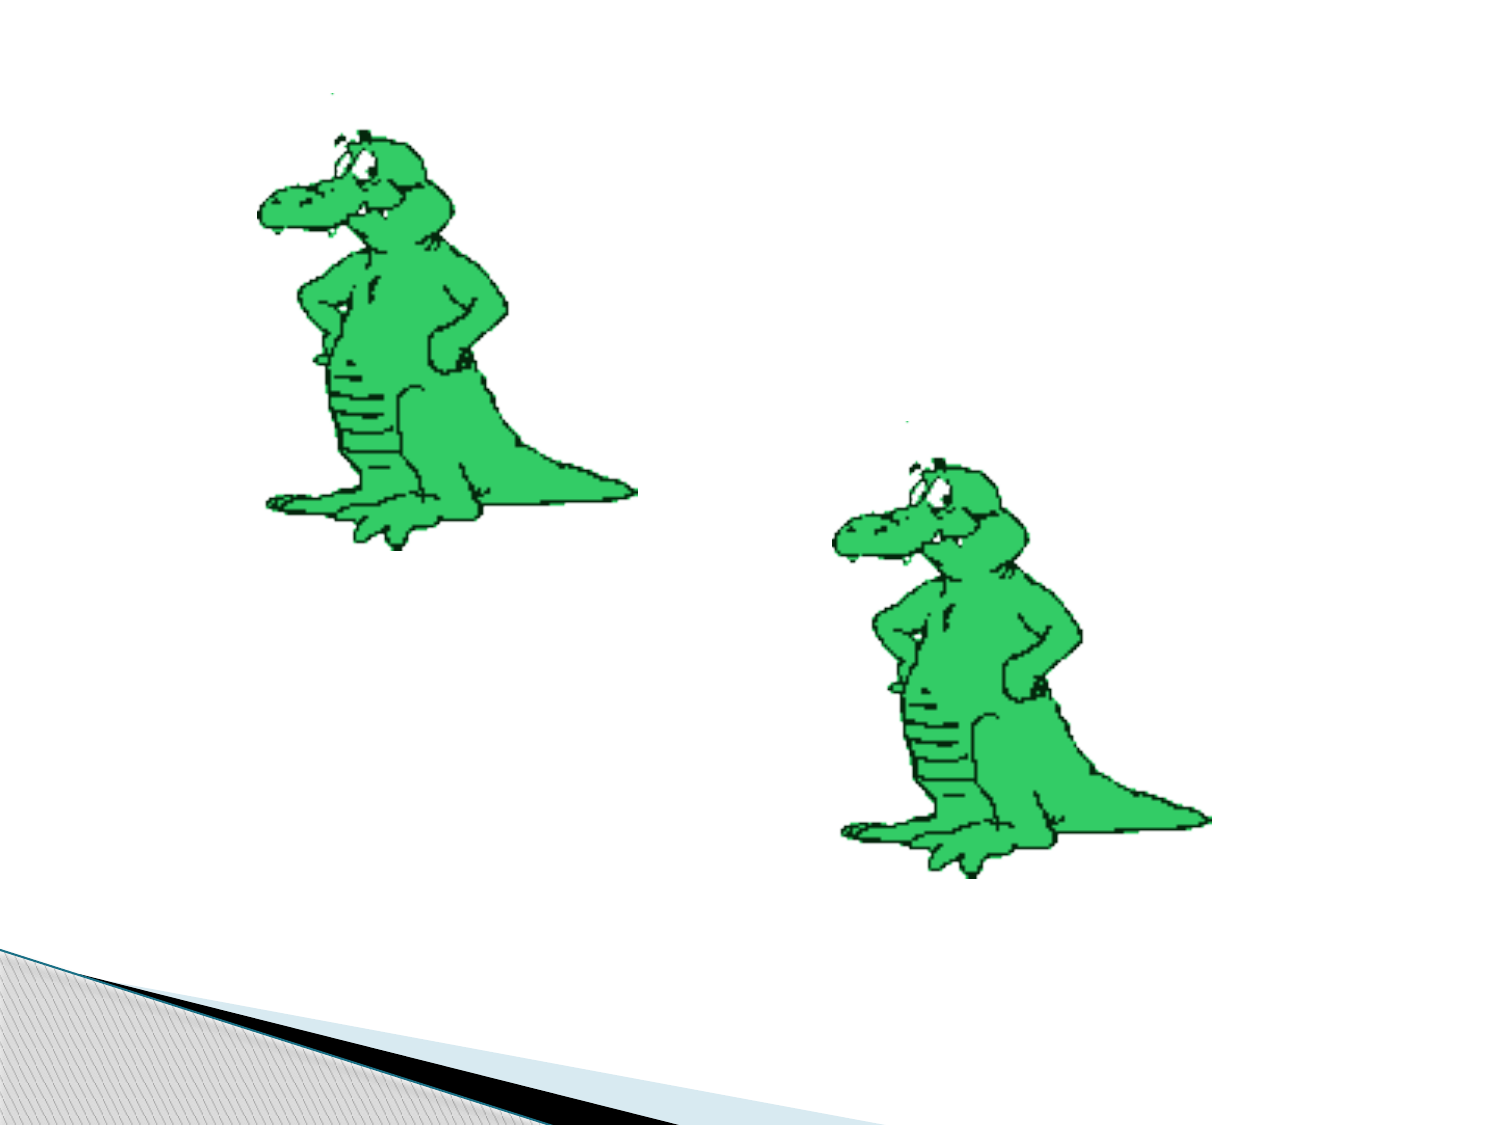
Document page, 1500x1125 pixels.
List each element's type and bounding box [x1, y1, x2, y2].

picture [831, 421, 1212, 880]
picture [257, 93, 638, 551]
